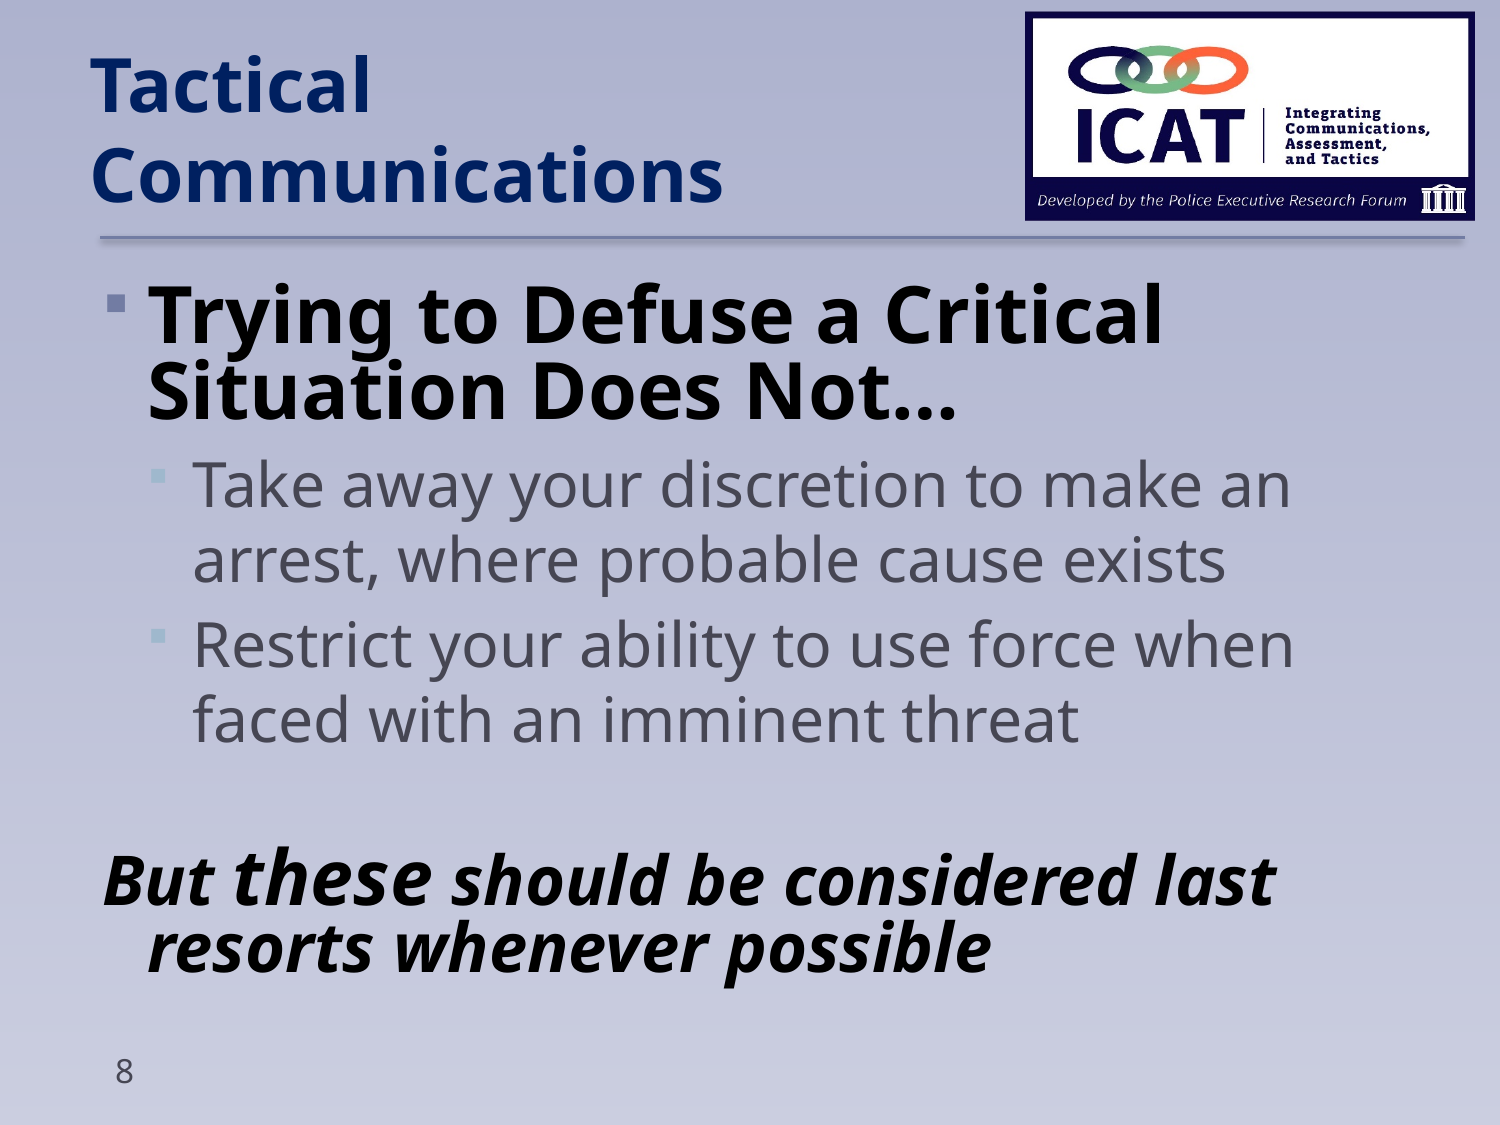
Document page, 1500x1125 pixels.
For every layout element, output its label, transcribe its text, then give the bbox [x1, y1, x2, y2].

picture [1024, 11, 1476, 221]
slide_number 8 [100, 1063, 426, 1103]
title Tactical Communications [75, 24, 1018, 225]
list Trying to Defuse a Critical Situation Does Not… Take away your discretion to make an arrest, where probable cause exists Restrict your ability to use force when faced with an imminent threat But these should be considered last resorts whenever possible [87, 275, 1438, 1063]
